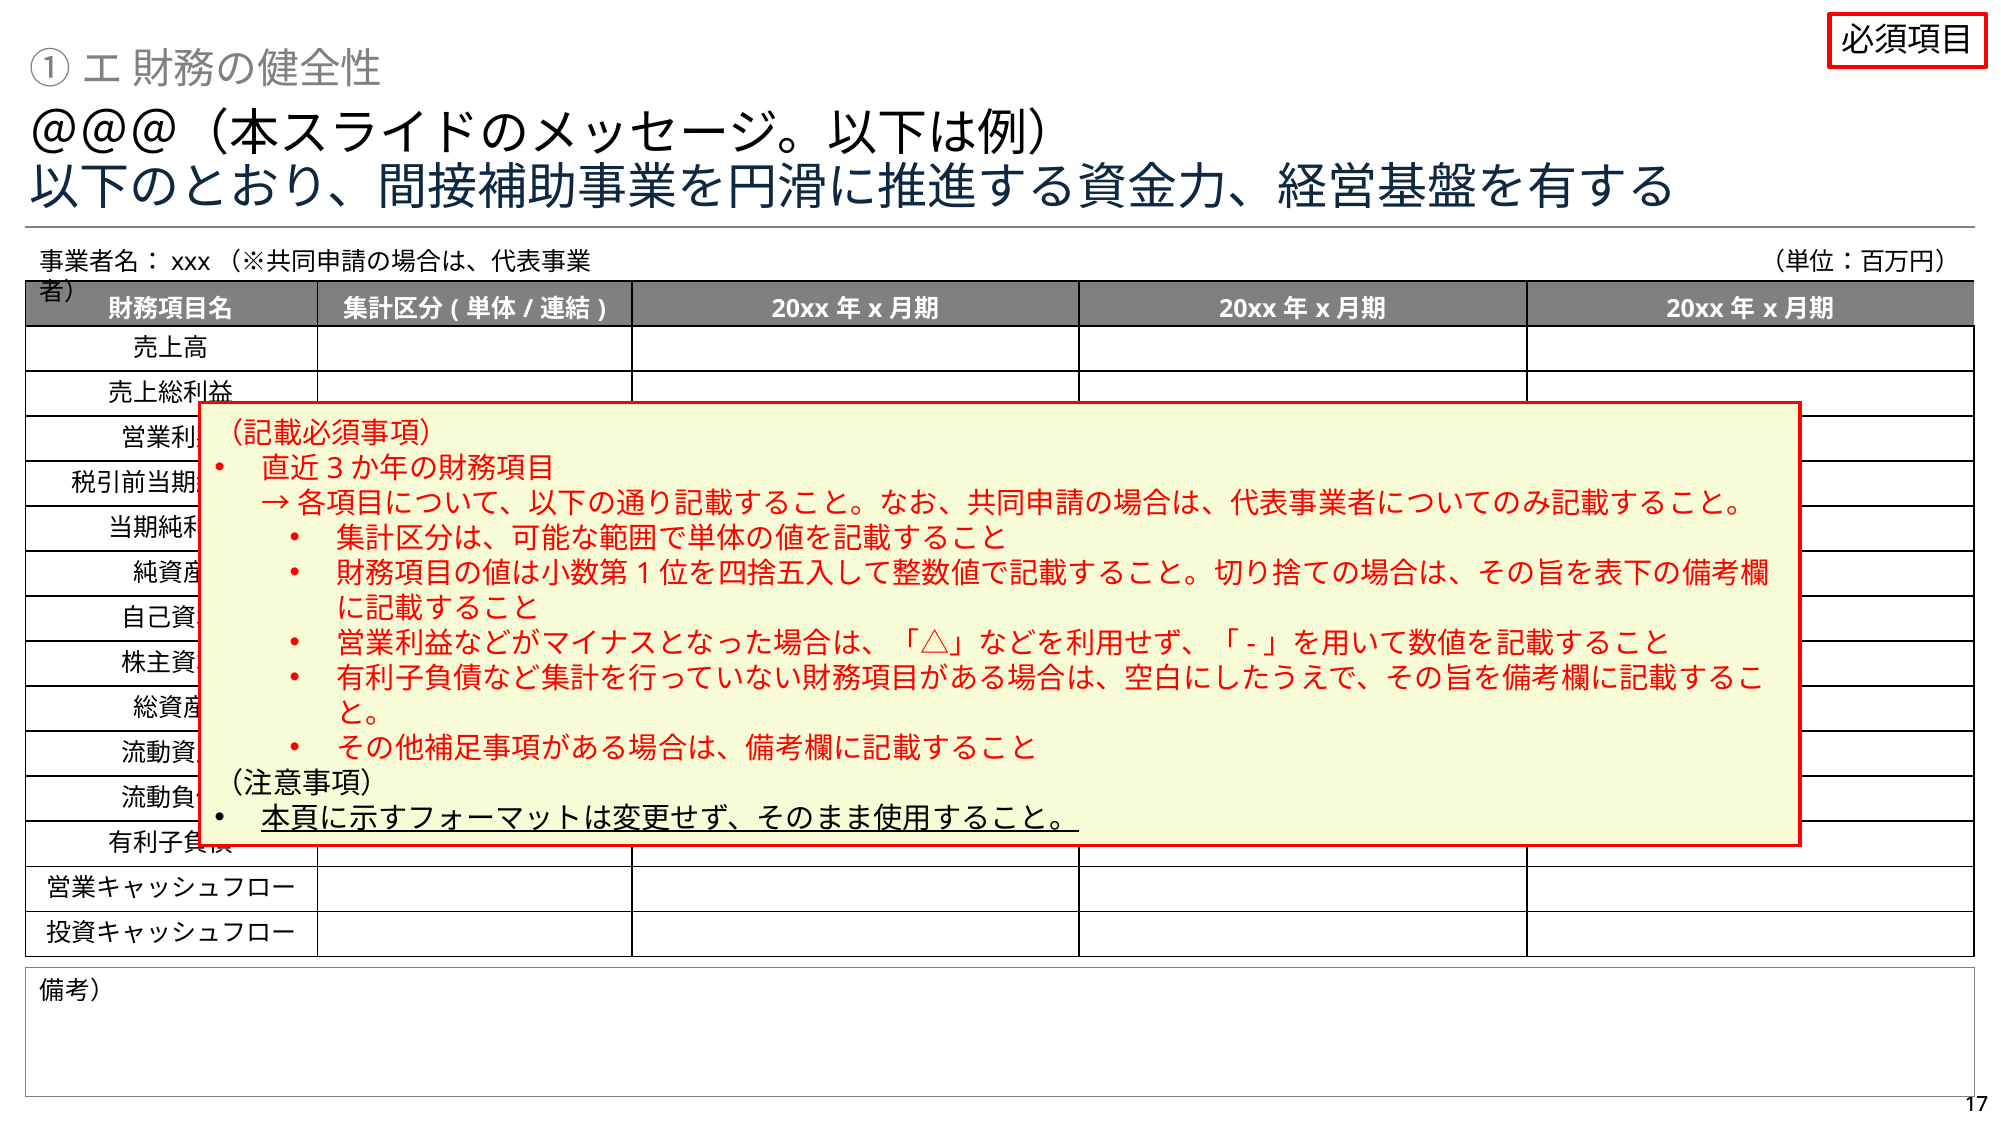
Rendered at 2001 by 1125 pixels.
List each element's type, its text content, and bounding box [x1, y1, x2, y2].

table_cell 売上総利益 [26, 372, 317, 415]
table_cell [1802, 507, 1973, 550]
table_cell [1080, 912, 1526, 956]
table_cell 有利子負債 [26, 822, 317, 866]
table_cell 当期純利益 [26, 507, 198, 550]
table_cell [1528, 372, 1973, 415]
table_header 集計区分(単体/連結) [318, 282, 631, 325]
table_cell [1802, 417, 1973, 460]
table_cell [318, 912, 631, 956]
table_cell 営業キャッシュフロー [26, 867, 317, 911]
table_cell 流動資産 [26, 732, 198, 775]
table_header 20xx年x月期 [633, 282, 1078, 325]
table_cell 総資産 [26, 687, 198, 730]
table_cell [1080, 847, 1526, 866]
table_header 20xx年x月期 [1528, 282, 1974, 325]
text_box 事業者名：xxx（※共同申請の場合は、代表事業者） [25, 238, 644, 281]
table_cell [1802, 732, 1973, 775]
table_cell 営業利益 [26, 417, 198, 460]
table_cell 自己資本 [26, 597, 198, 640]
table_cell [633, 372, 1078, 401]
table_cell [1802, 462, 1973, 505]
table_cell [318, 867, 631, 911]
text_box 備考） [25, 967, 1975, 1097]
table_cell 純資産 [26, 552, 198, 595]
text_box ＠＠＠（本スライドのメッセージ。以下は例） 以下のとおり、間接補助事業を円滑に推進する資金力、経営基盤を有する [29, 107, 1875, 216]
text_box ①エ 財務の健全性 [29, 47, 1802, 94]
table_header 財務項目名 [26, 282, 317, 325]
table_cell [633, 912, 1078, 956]
table_cell 売上高 [26, 327, 317, 370]
text_box 必須項目 [1829, 13, 1986, 68]
table_cell [633, 867, 1078, 911]
table_header 20xx年x月期 [1080, 282, 1526, 325]
table_cell [318, 847, 631, 866]
table_cell [1080, 372, 1526, 401]
table_cell 投資キャッシュフロー [26, 912, 317, 956]
table_cell [1528, 822, 1973, 866]
table_cell [1080, 867, 1526, 911]
table_cell [1528, 912, 1973, 956]
text_box （記載必須事項） 直近3か年の財務項目 → 各項目について、以下の通り記載すること。なお、共同申請の場合は、代表事業者についてのみ記載すること。 集計区分は、可能な範囲で単体の値を記載すること 財務項目の値は小数第1位を四捨五入して整数値で記載すること。切り捨ての場合は、その旨を表下の備考欄に記載すること 営業利益などがマイナスとなった場合は、「△」などを利用せず、「-」を用いて数値を記載すること 有利子負債など集計を行っていない財務項目がある場合は、空白にしたうえで、その旨を備考欄に記載すること。 その他補足事項がある場合は、備考欄に記載すること （注意事項） 本頁に示すフォーマットは変更せず、そのまま使用すること。 [198, 401, 1802, 847]
table_cell [1802, 597, 1973, 640]
table_cell 税引前当期純利益 [26, 462, 198, 505]
table_cell [1802, 777, 1973, 820]
table_cell [1080, 327, 1526, 370]
table_cell [318, 327, 631, 370]
table_cell [633, 327, 1078, 370]
table_cell [1802, 552, 1973, 595]
table_cell [633, 847, 1078, 866]
text_box （単位：百万円） [1740, 238, 1975, 281]
table_cell [1528, 327, 1973, 370]
table_cell [1528, 867, 1973, 911]
table_cell [1802, 642, 1973, 685]
table_cell [1802, 687, 1973, 730]
table_cell [318, 372, 631, 401]
table_cell 流動負債 [26, 777, 198, 820]
table_cell 株主資本 [26, 642, 198, 685]
